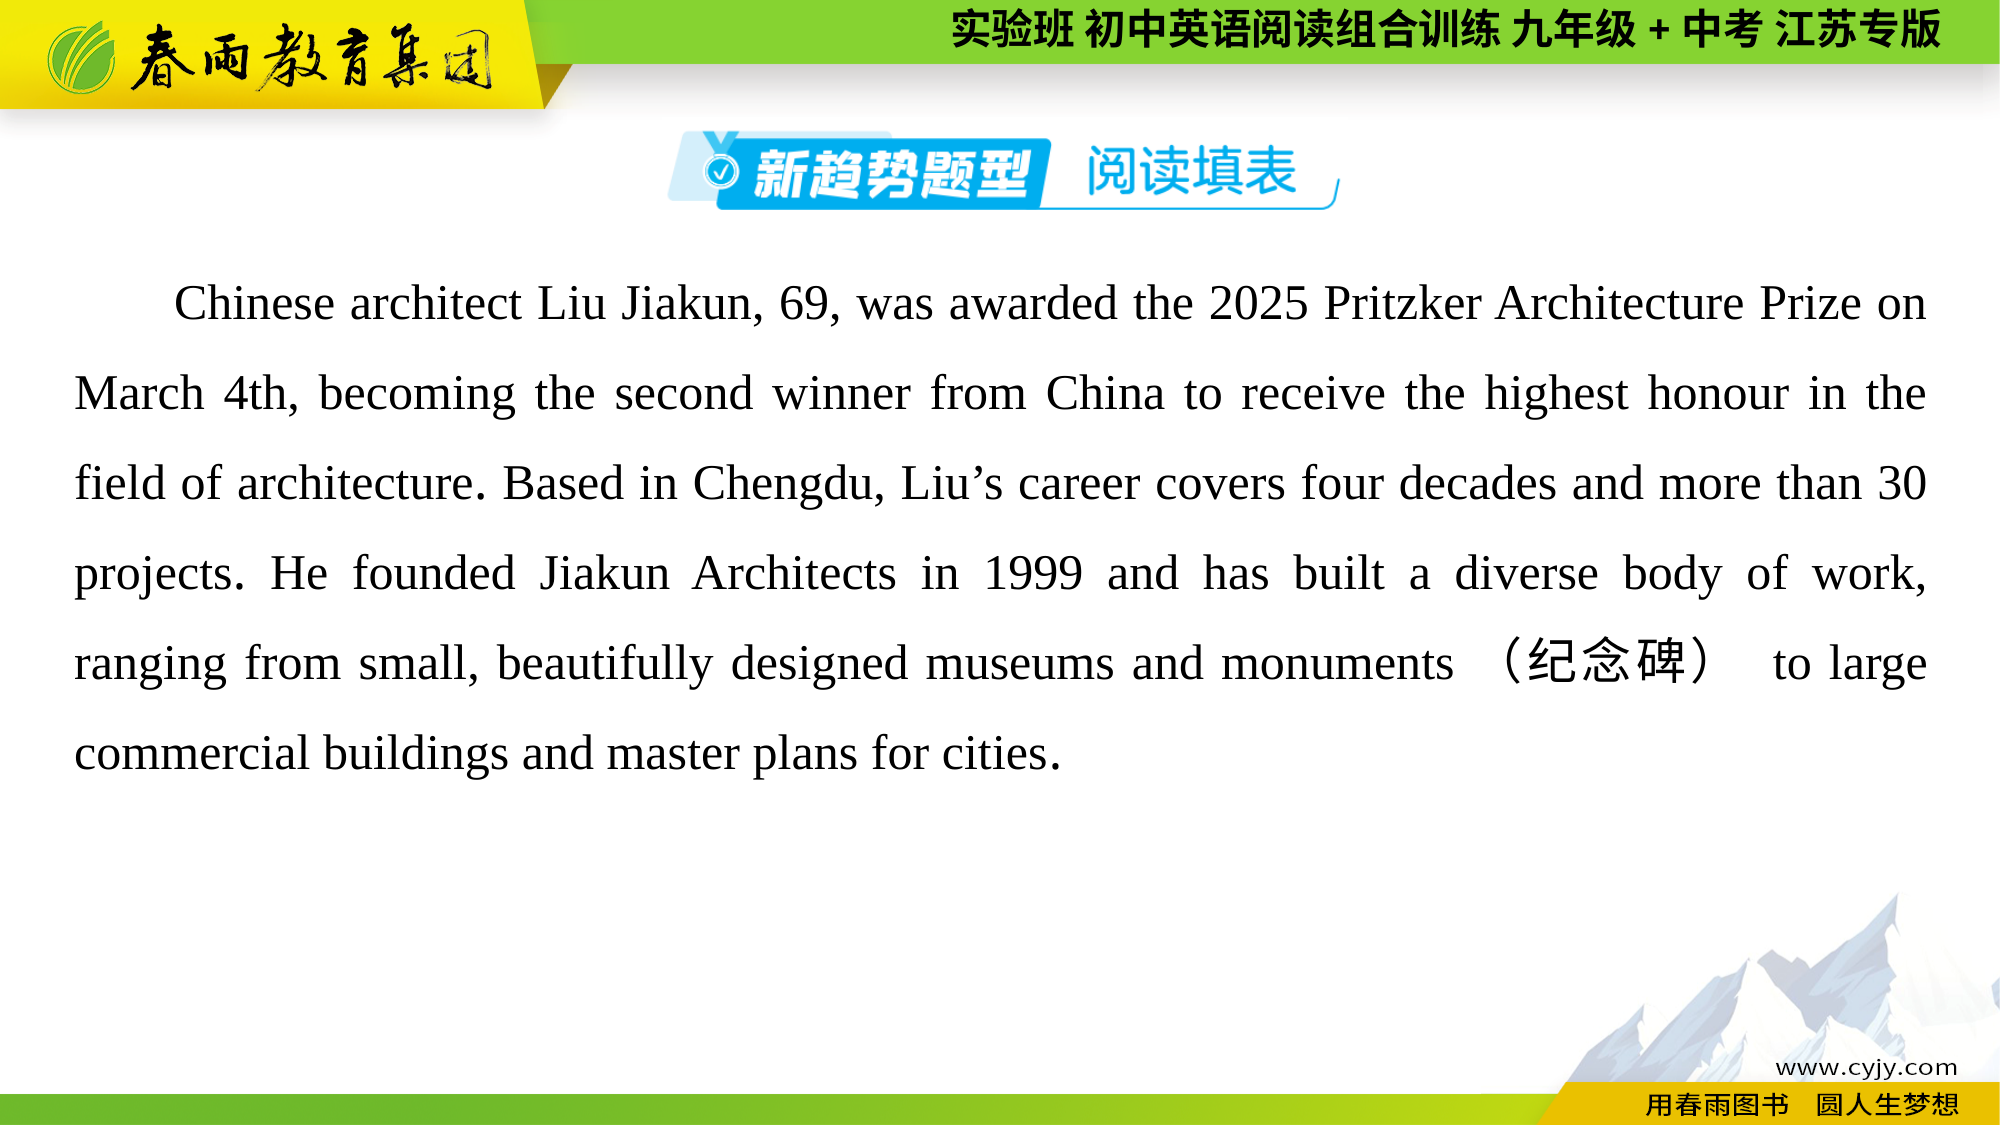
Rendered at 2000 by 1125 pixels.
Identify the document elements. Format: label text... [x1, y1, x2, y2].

picture [0, 0, 2000, 1125]
list Chinese architect Liu Jiakun, 69, was awarded the 2025 Pritzker Architecture Prize on March 4th, becoming the second winner from China to receive the highest honour in the field of architecture. Based in Chengdu, Liu’s career covers four decades and more than 30 projects. He founded Jiakun Architects in 1999 and has built a diverse body of work, ranging from small, beautifully designed museums and monuments（纪念碑） to large commercial buildings and master plans for cities. [59, 231, 1944, 781]
